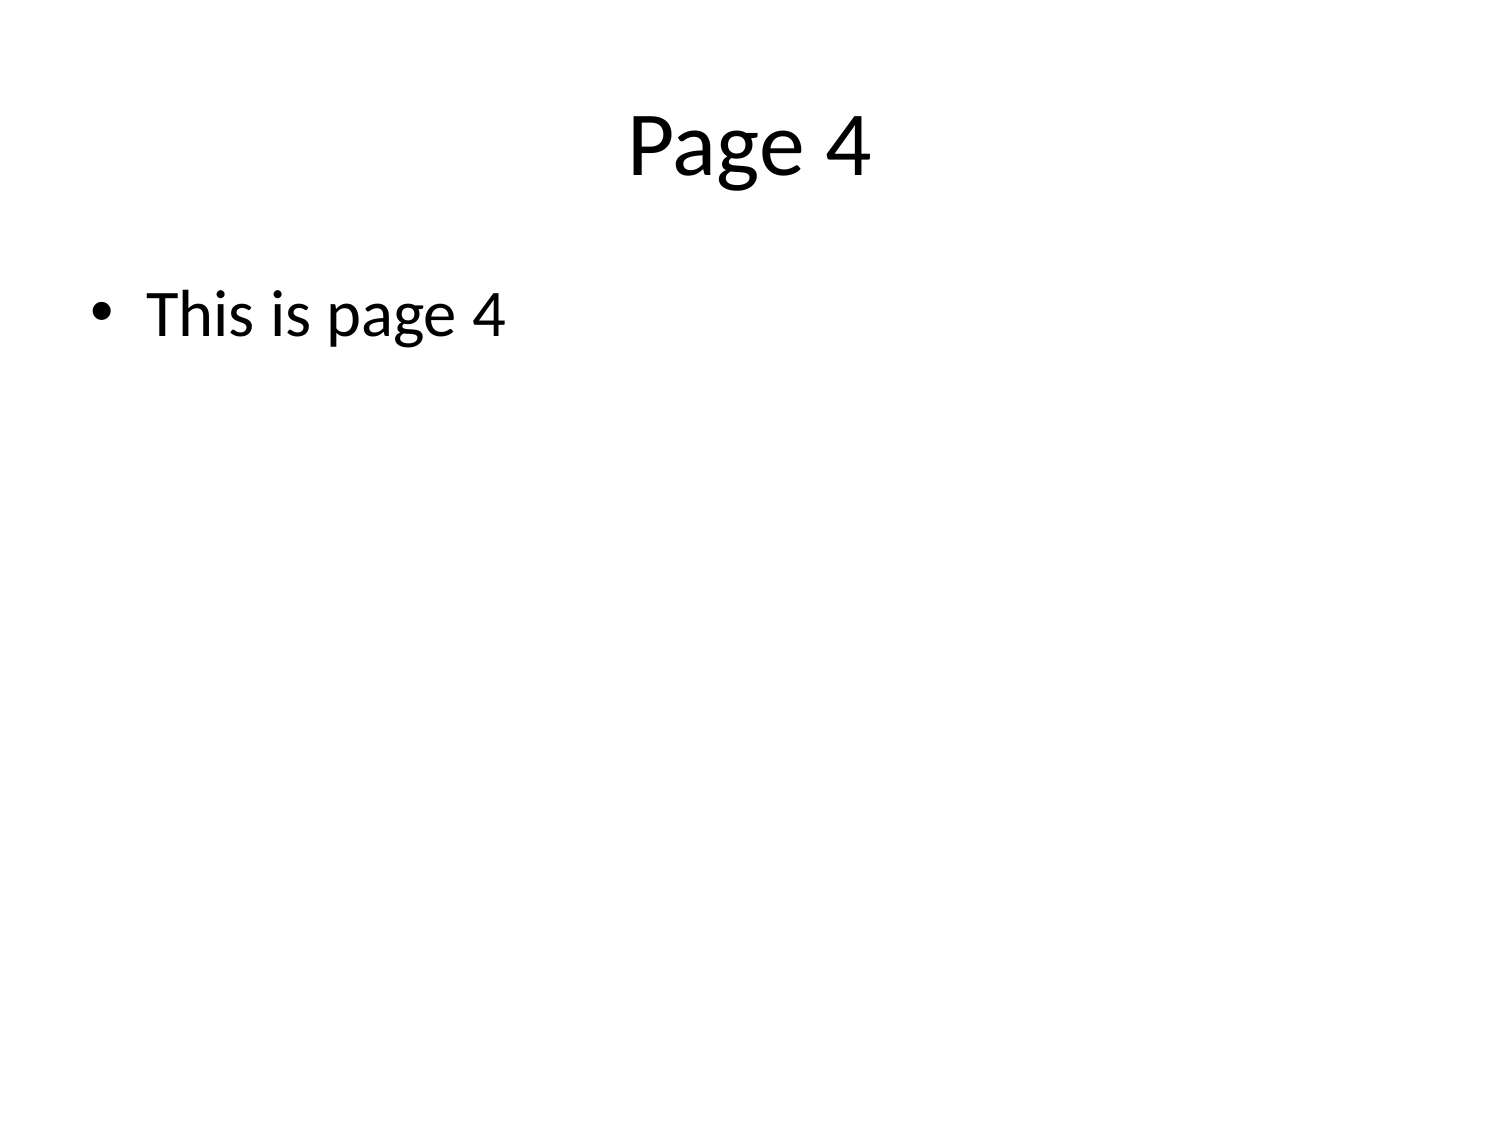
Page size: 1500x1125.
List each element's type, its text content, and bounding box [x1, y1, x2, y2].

list This is page 4 [75, 262, 1425, 1005]
title Page 4 [75, 45, 1425, 233]
